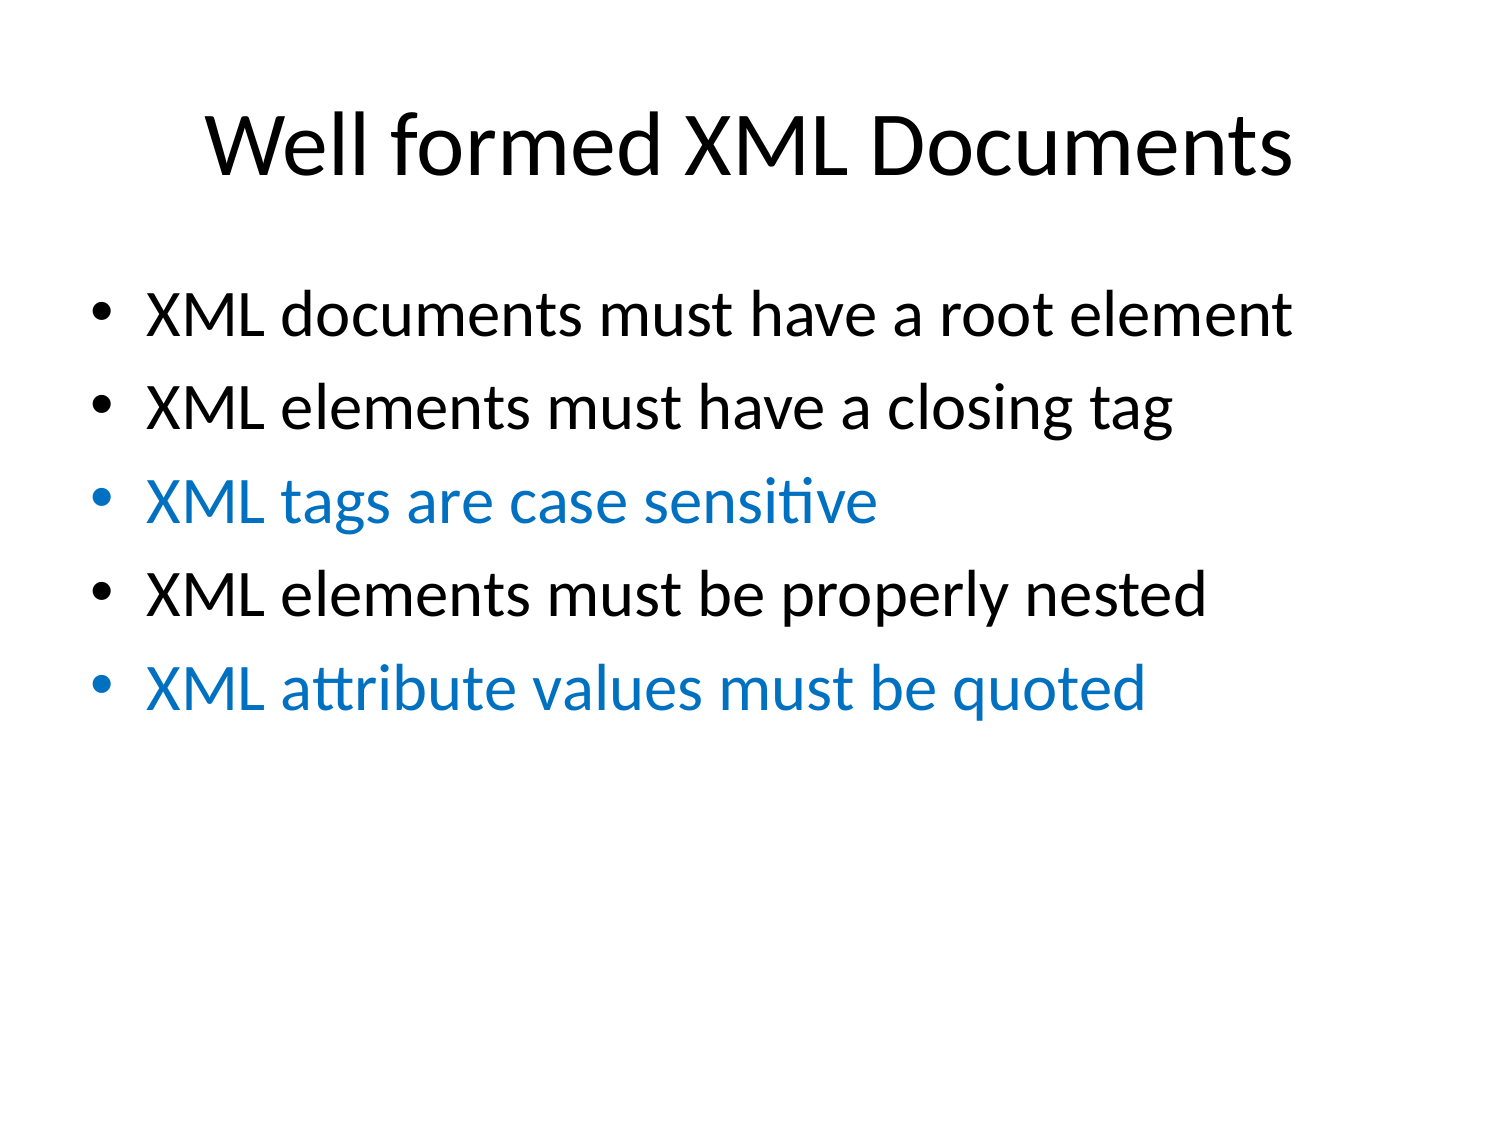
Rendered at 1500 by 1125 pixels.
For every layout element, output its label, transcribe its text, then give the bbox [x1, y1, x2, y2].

list XML documents must have a root element XML elements must have a closing tag XML tags are case sensitive XML elements must be properly nested XML attribute values must be quoted [75, 262, 1425, 1005]
title Well formed XML Documents [75, 45, 1425, 233]
